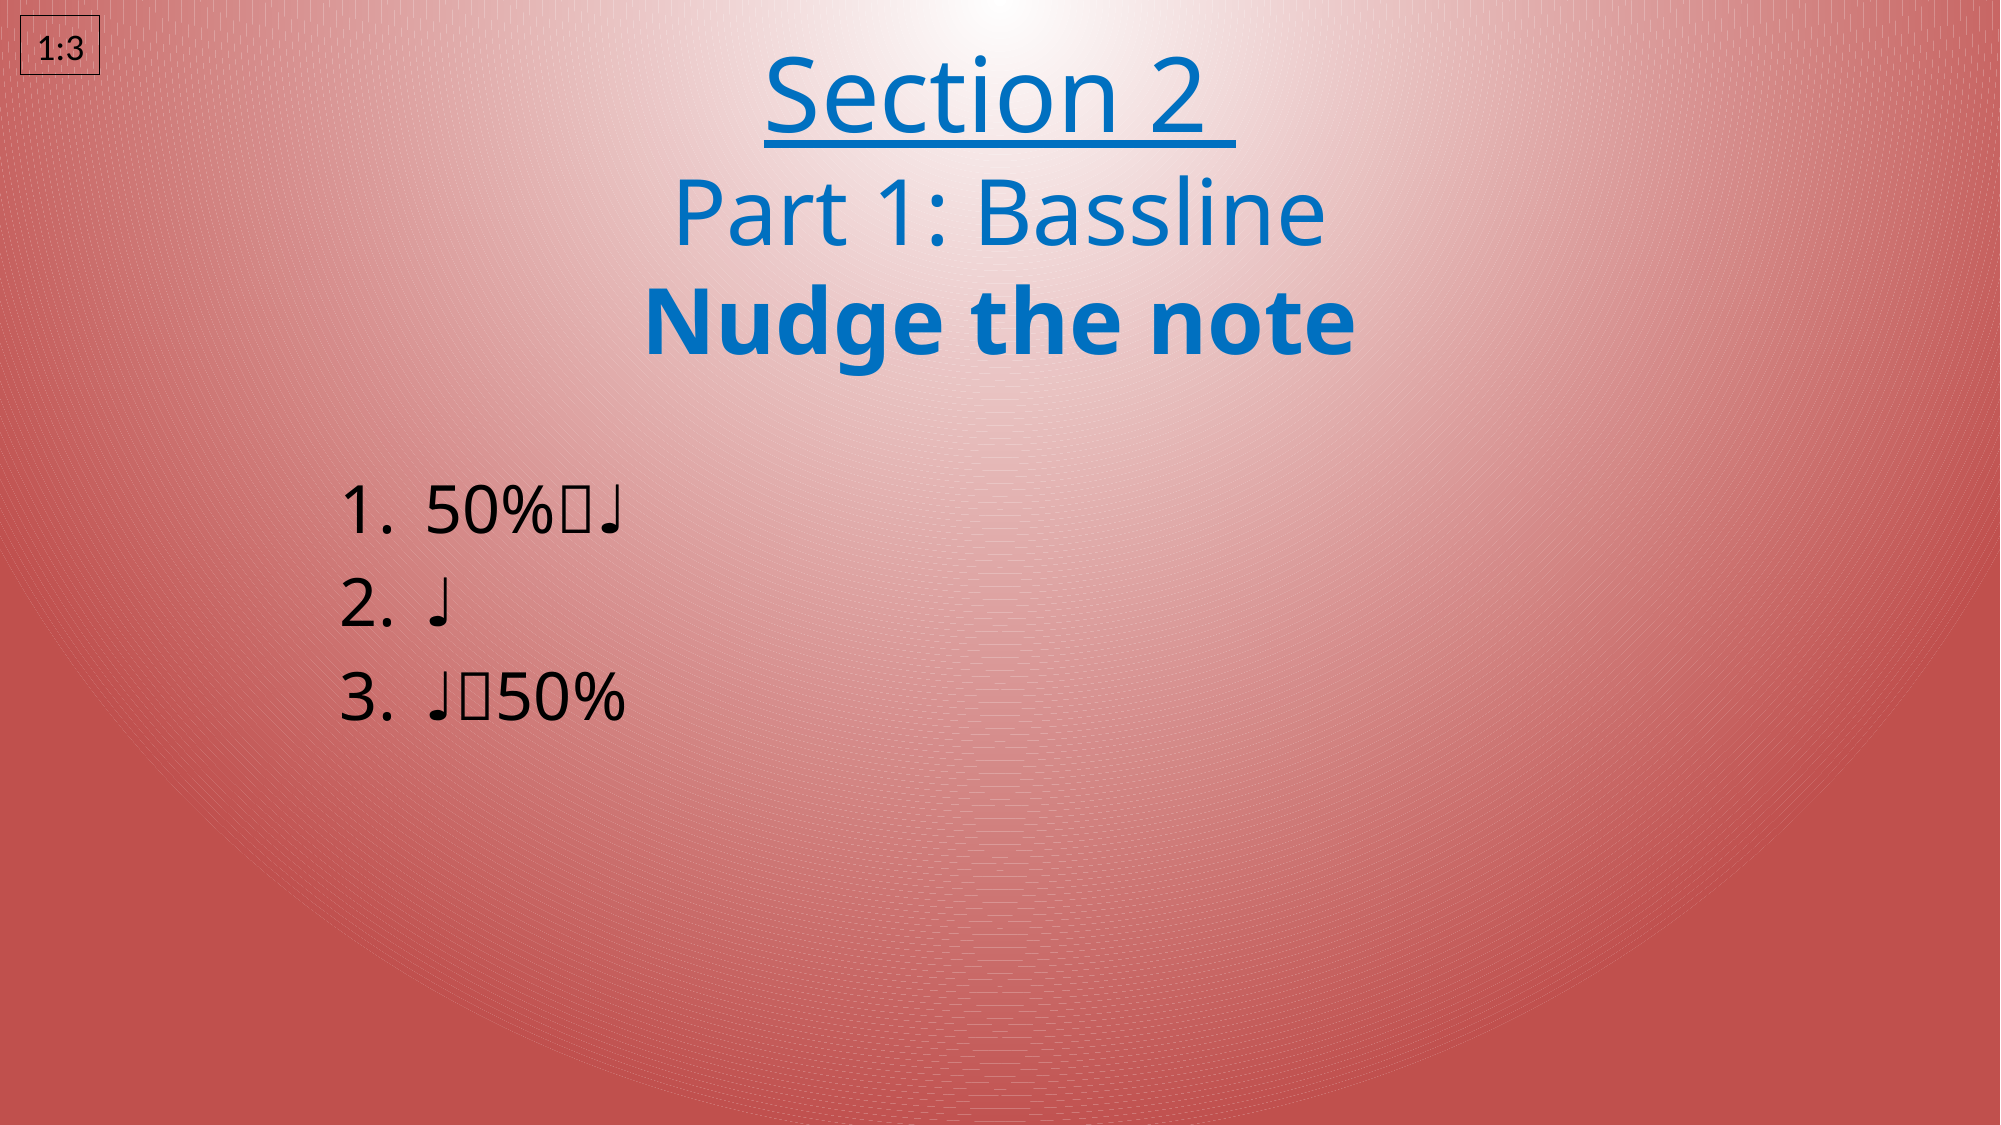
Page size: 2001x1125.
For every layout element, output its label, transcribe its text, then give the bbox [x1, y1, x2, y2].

title Section 2 Part 1: Bassline Nudge the note [99, 20, 1900, 424]
text_box 1:3 [20, 15, 100, 75]
list 50%♩ ♩ ♩50% [324, 459, 1000, 862]
